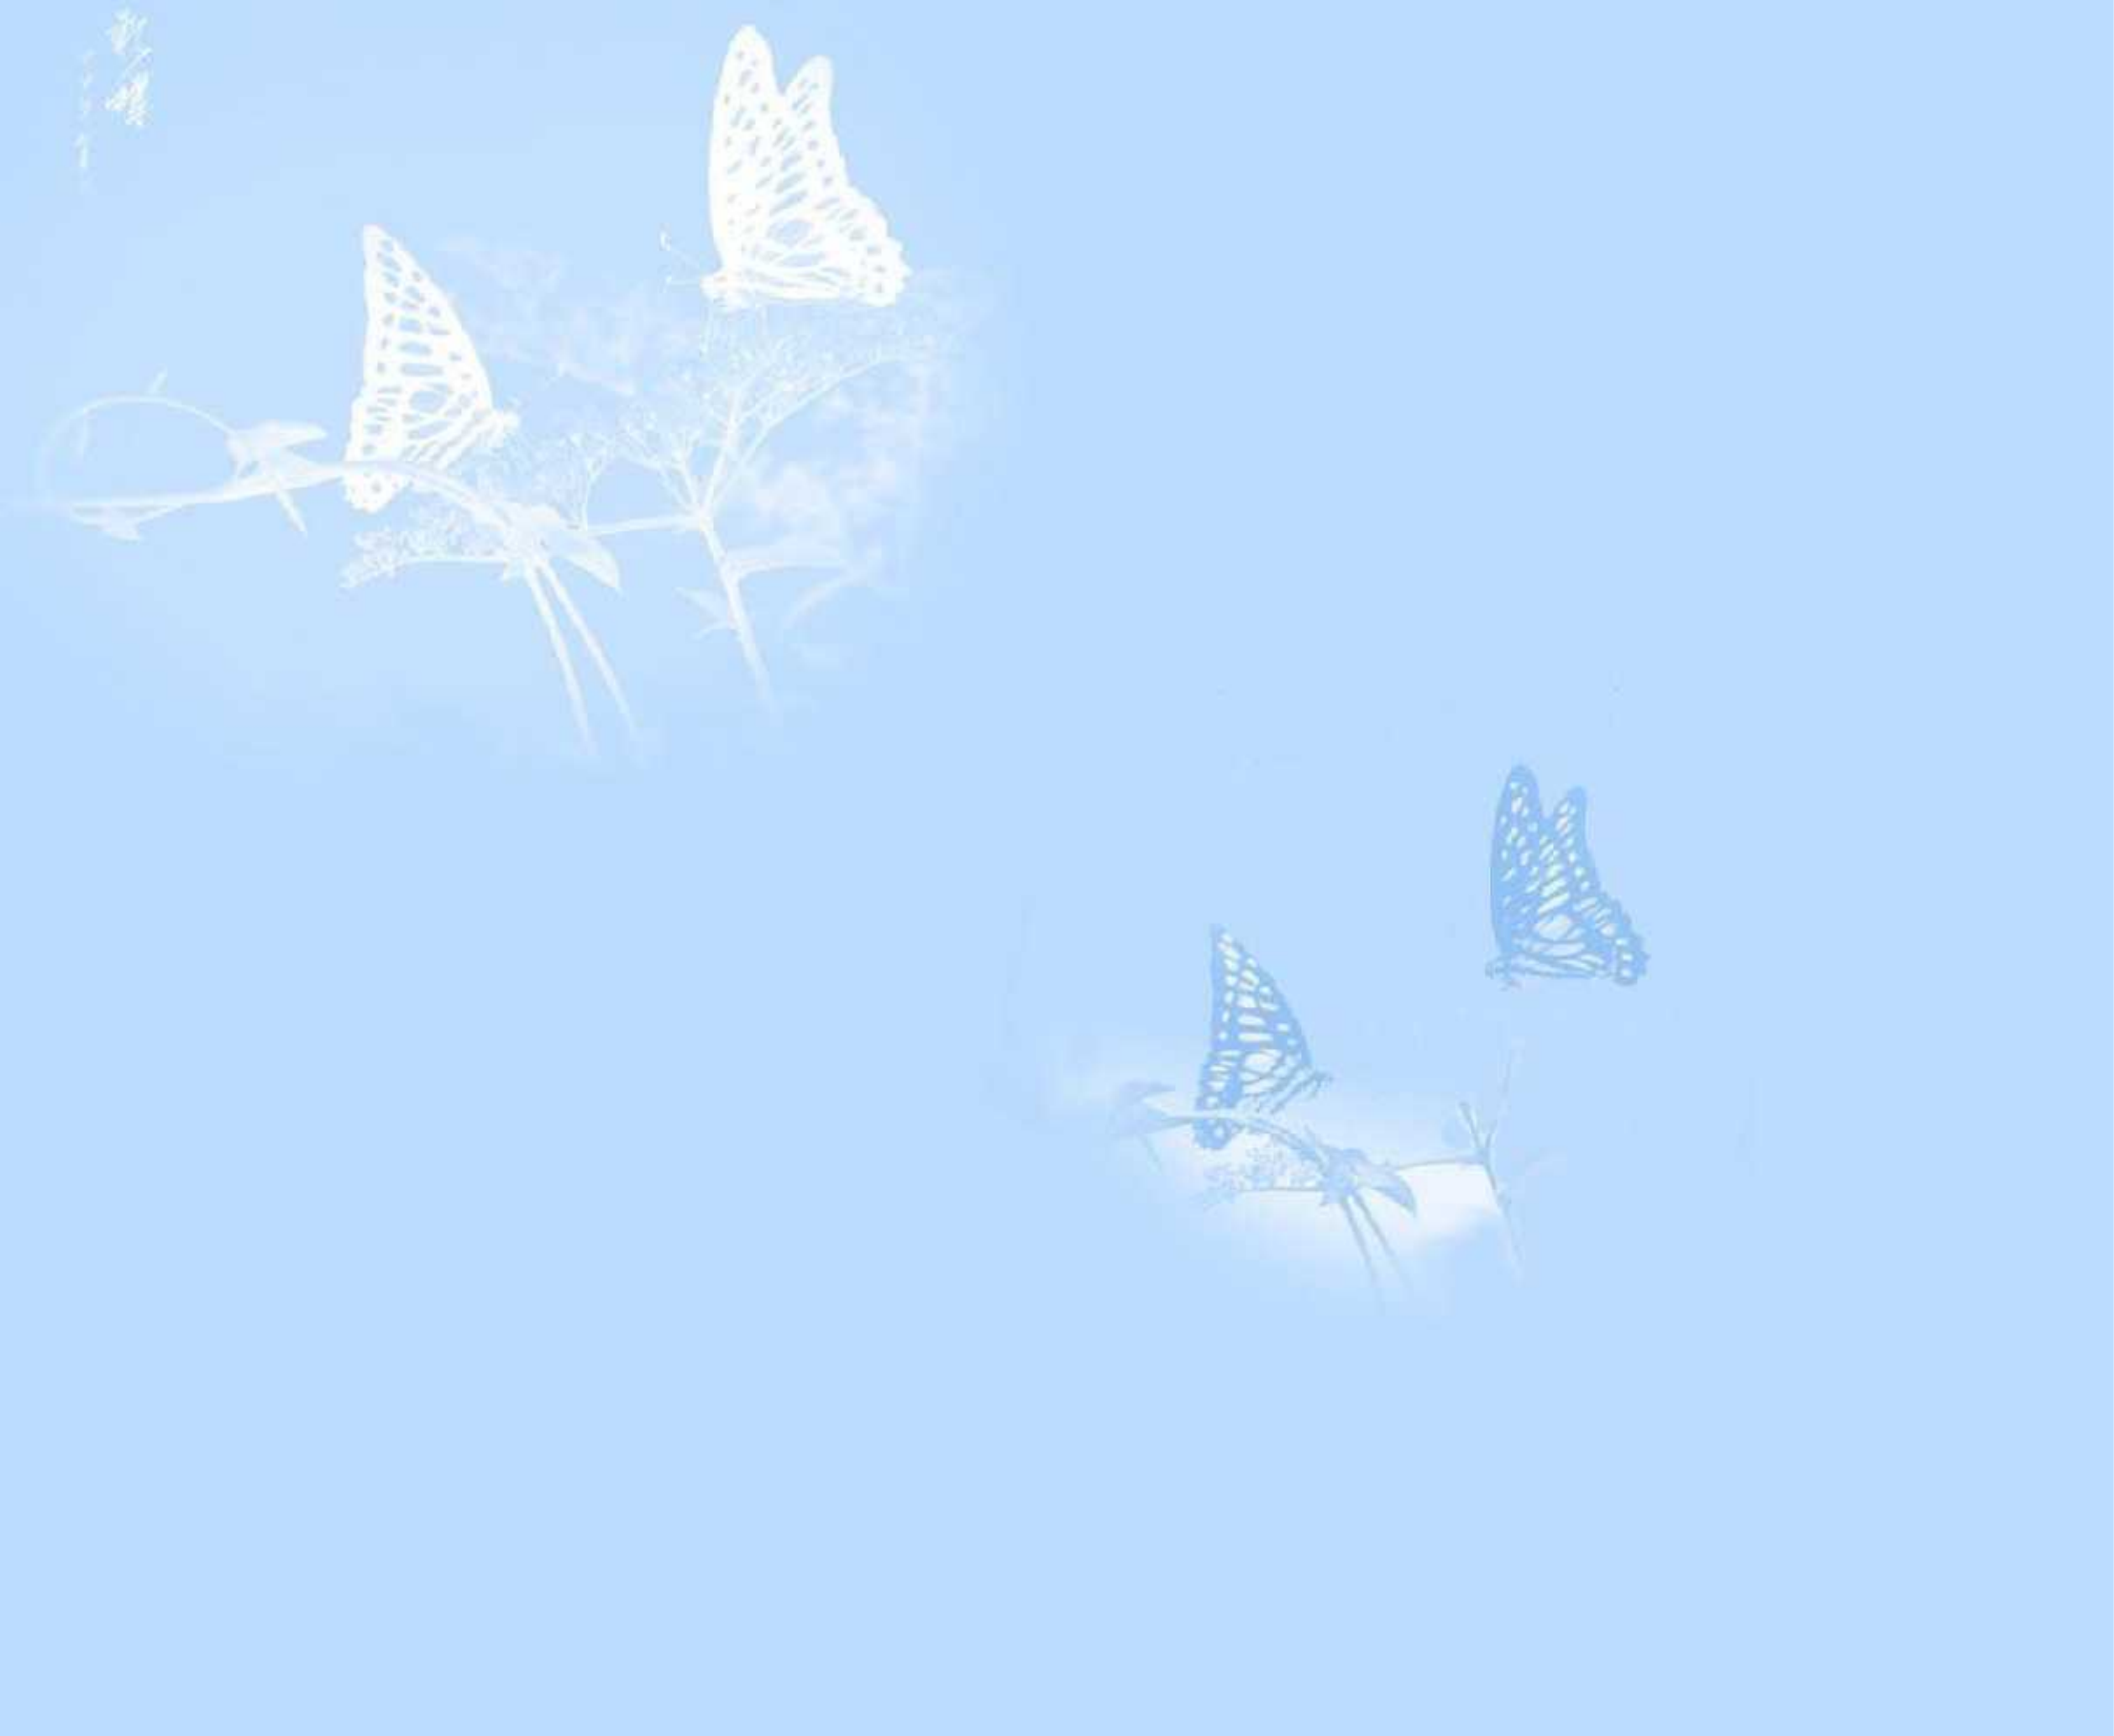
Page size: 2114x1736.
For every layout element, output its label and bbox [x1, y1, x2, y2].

picture [0, 0, 1891, 1416]
